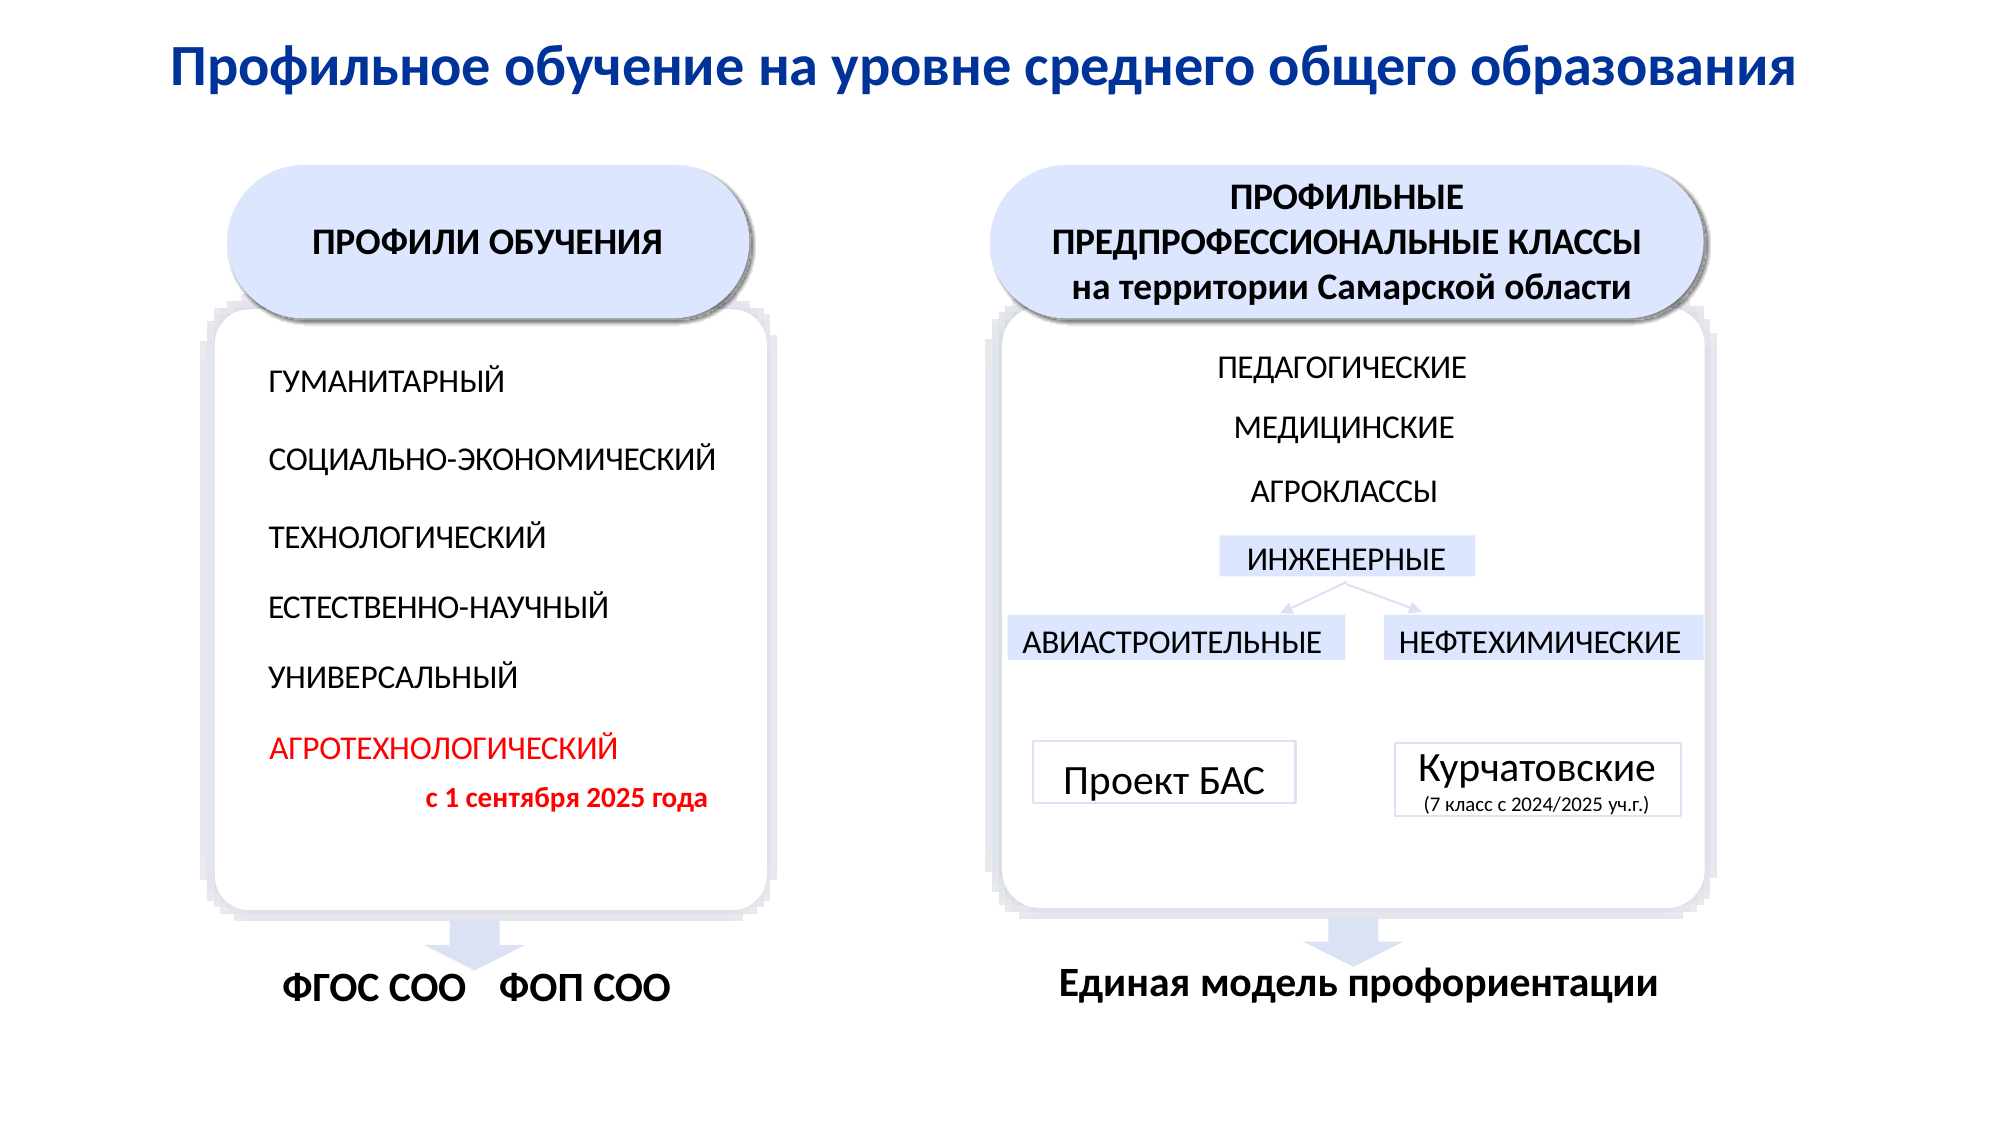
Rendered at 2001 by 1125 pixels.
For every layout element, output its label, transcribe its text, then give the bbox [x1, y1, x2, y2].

text_box [1339, 960, 1368, 967]
text_box ФГОС СОО [280, 963, 470, 1010]
text_box ФОП СОО [497, 963, 674, 1010]
text_box Единая модель профориентации [1056, 960, 1664, 1006]
text_box [459, 963, 490, 971]
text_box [222, 160, 763, 332]
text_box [959, 158, 1751, 953]
title Профильное обучение на уровне среднего общего образования [26, 0, 1974, 216]
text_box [174, 261, 811, 955]
